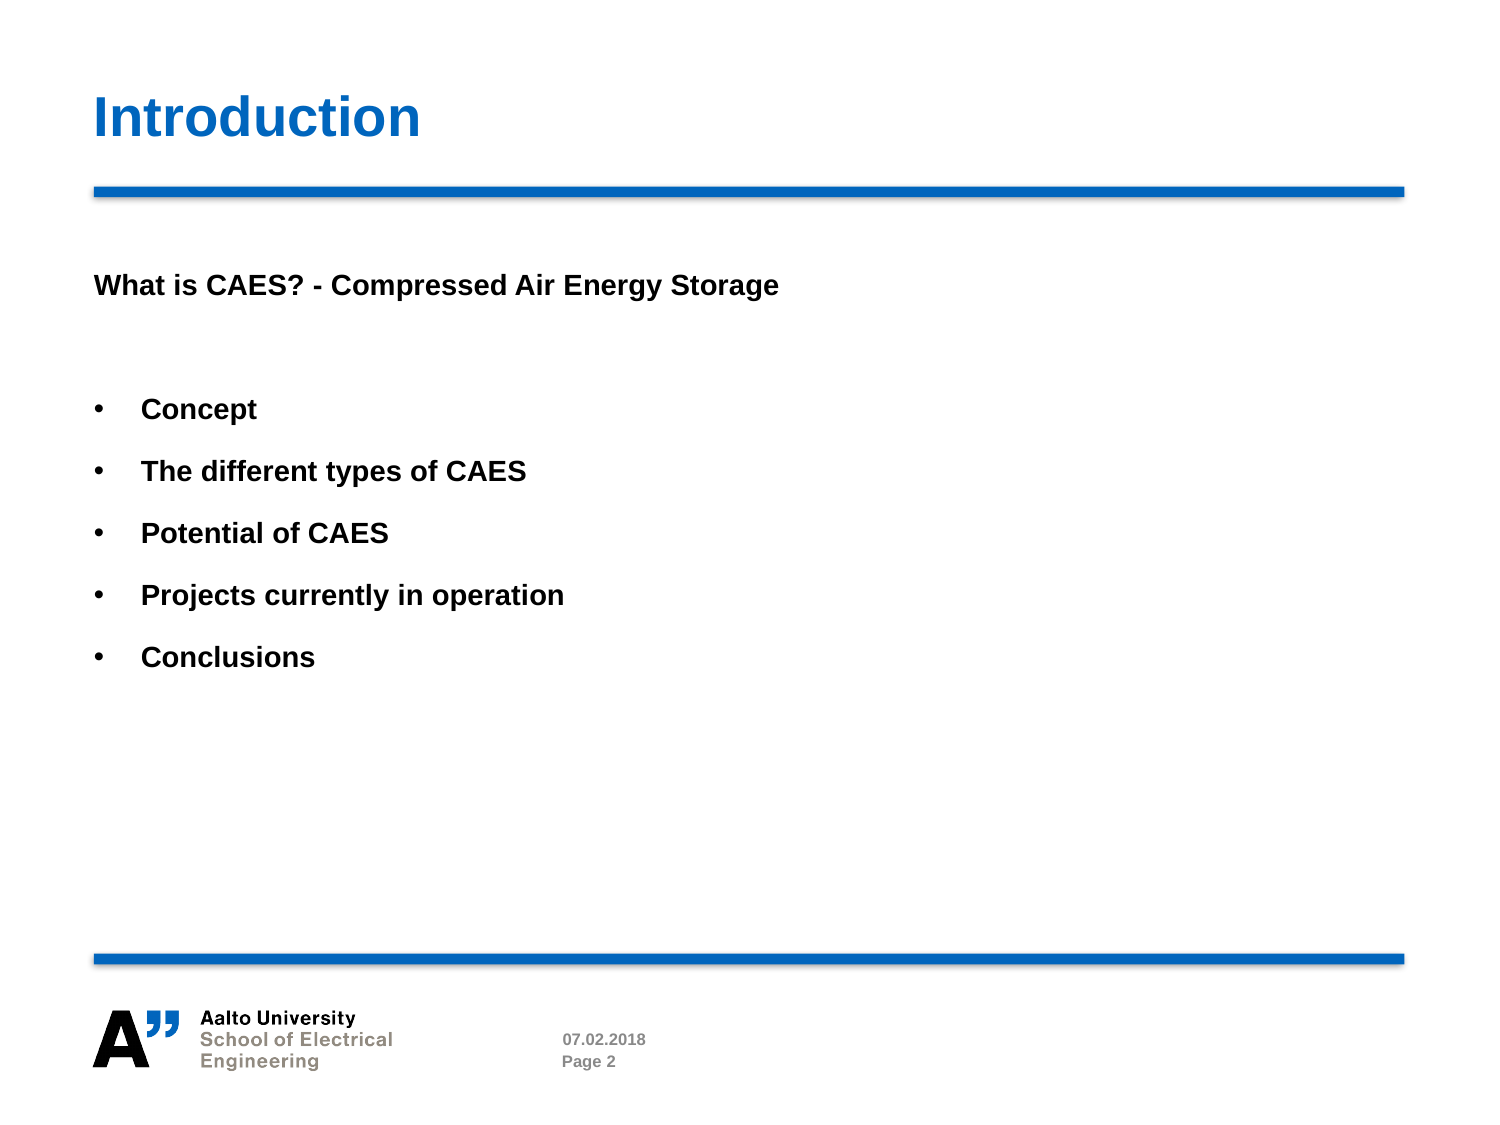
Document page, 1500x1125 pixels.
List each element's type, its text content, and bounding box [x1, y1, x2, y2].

list What is CAES? - Compressed Air Energy Storage Concept The different types of CAES Potential of CAES Projects currently in operation Conclusions [93, 245, 1405, 925]
slide_number Page 2 [561, 1050, 816, 1072]
title Introduction [93, 80, 1369, 228]
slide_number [562, 1029, 816, 1050]
picture [35, 953, 449, 1125]
